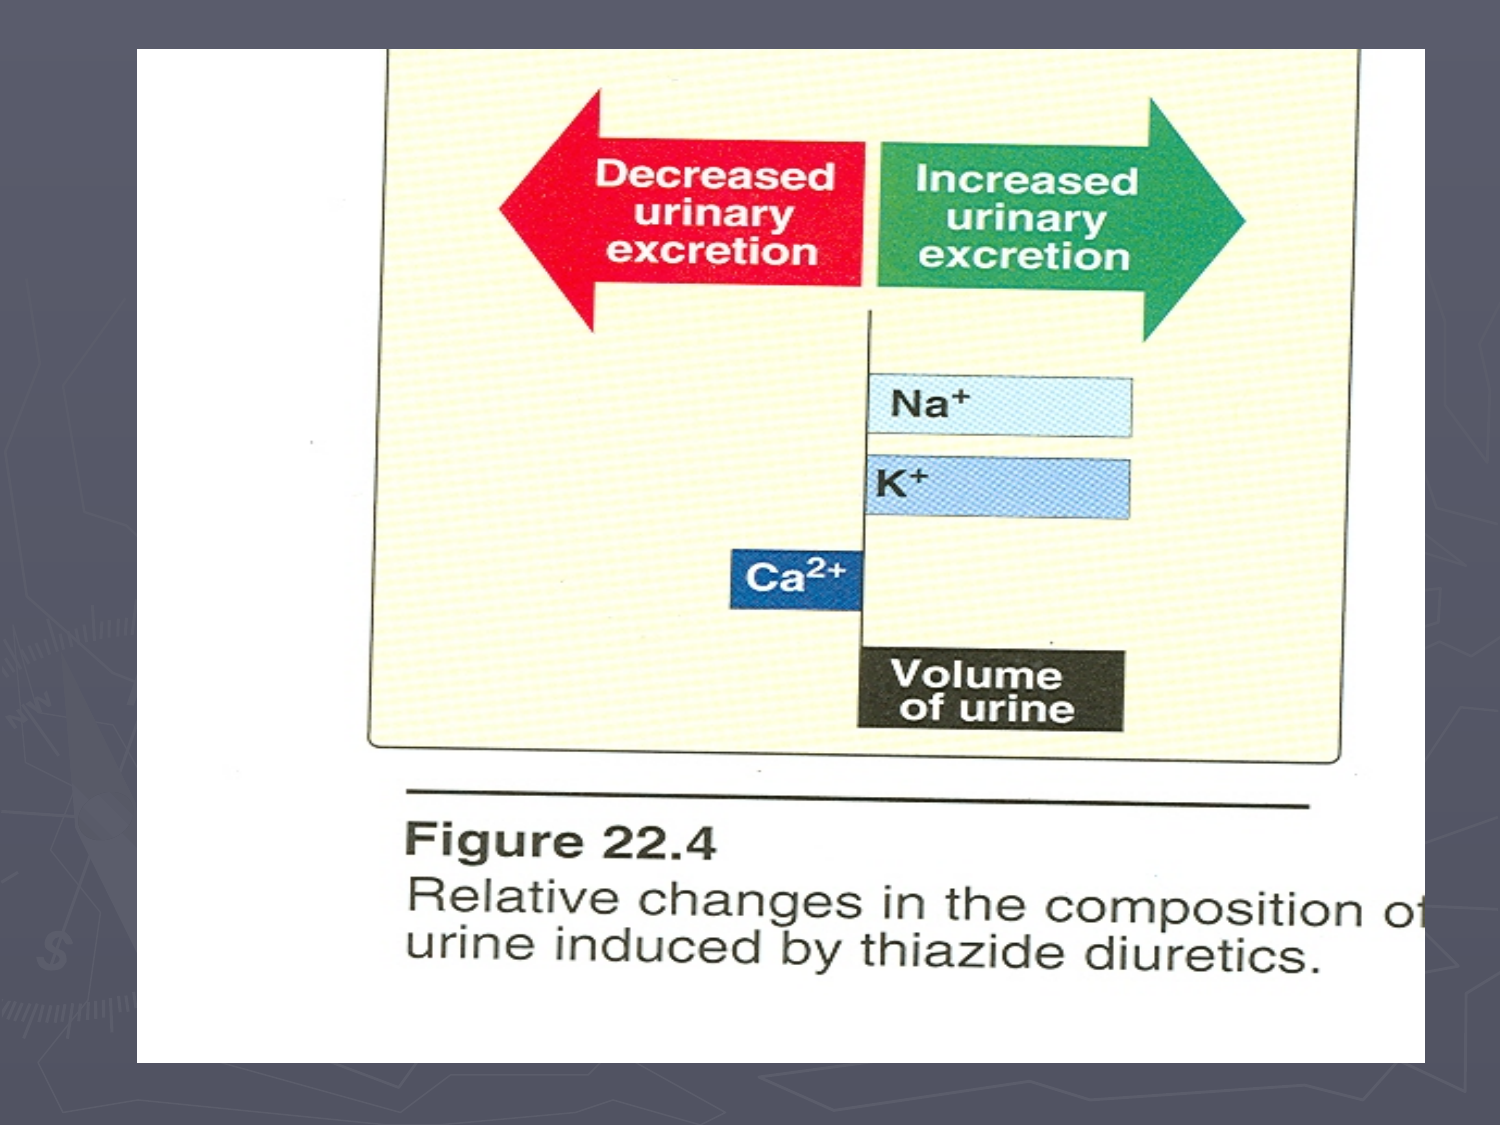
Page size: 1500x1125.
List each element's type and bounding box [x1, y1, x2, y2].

picture [137, 49, 1426, 1063]
